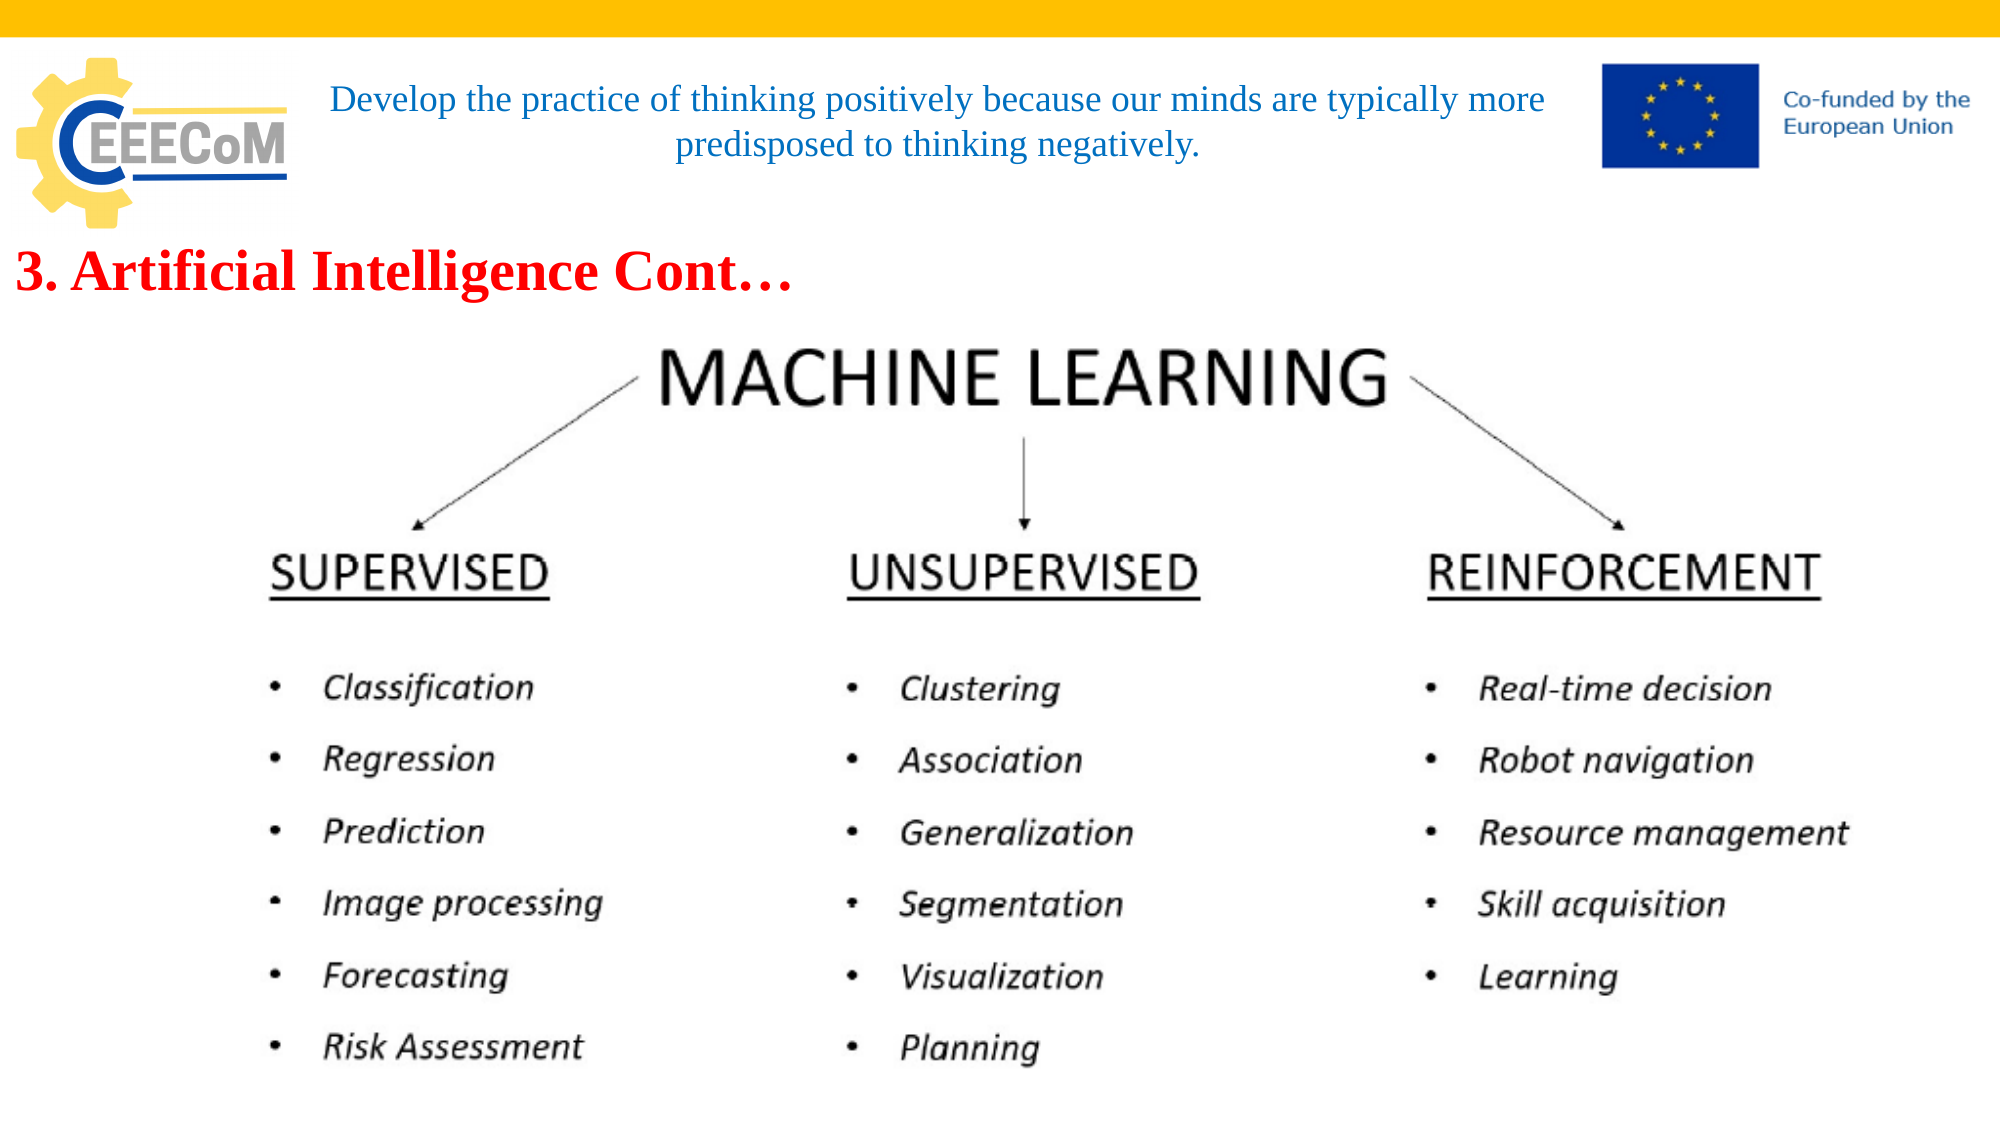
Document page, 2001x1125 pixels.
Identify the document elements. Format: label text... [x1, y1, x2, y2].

picture [187, 312, 1928, 1125]
list 3. Artificial Intelligence Cont… [0, 224, 2000, 975]
picture [11, 50, 299, 224]
title Develop the practice of thinking positively because our minds are typically more predisposed to thinking negatively. [312, 37, 1565, 201]
picture [1595, 46, 2000, 181]
